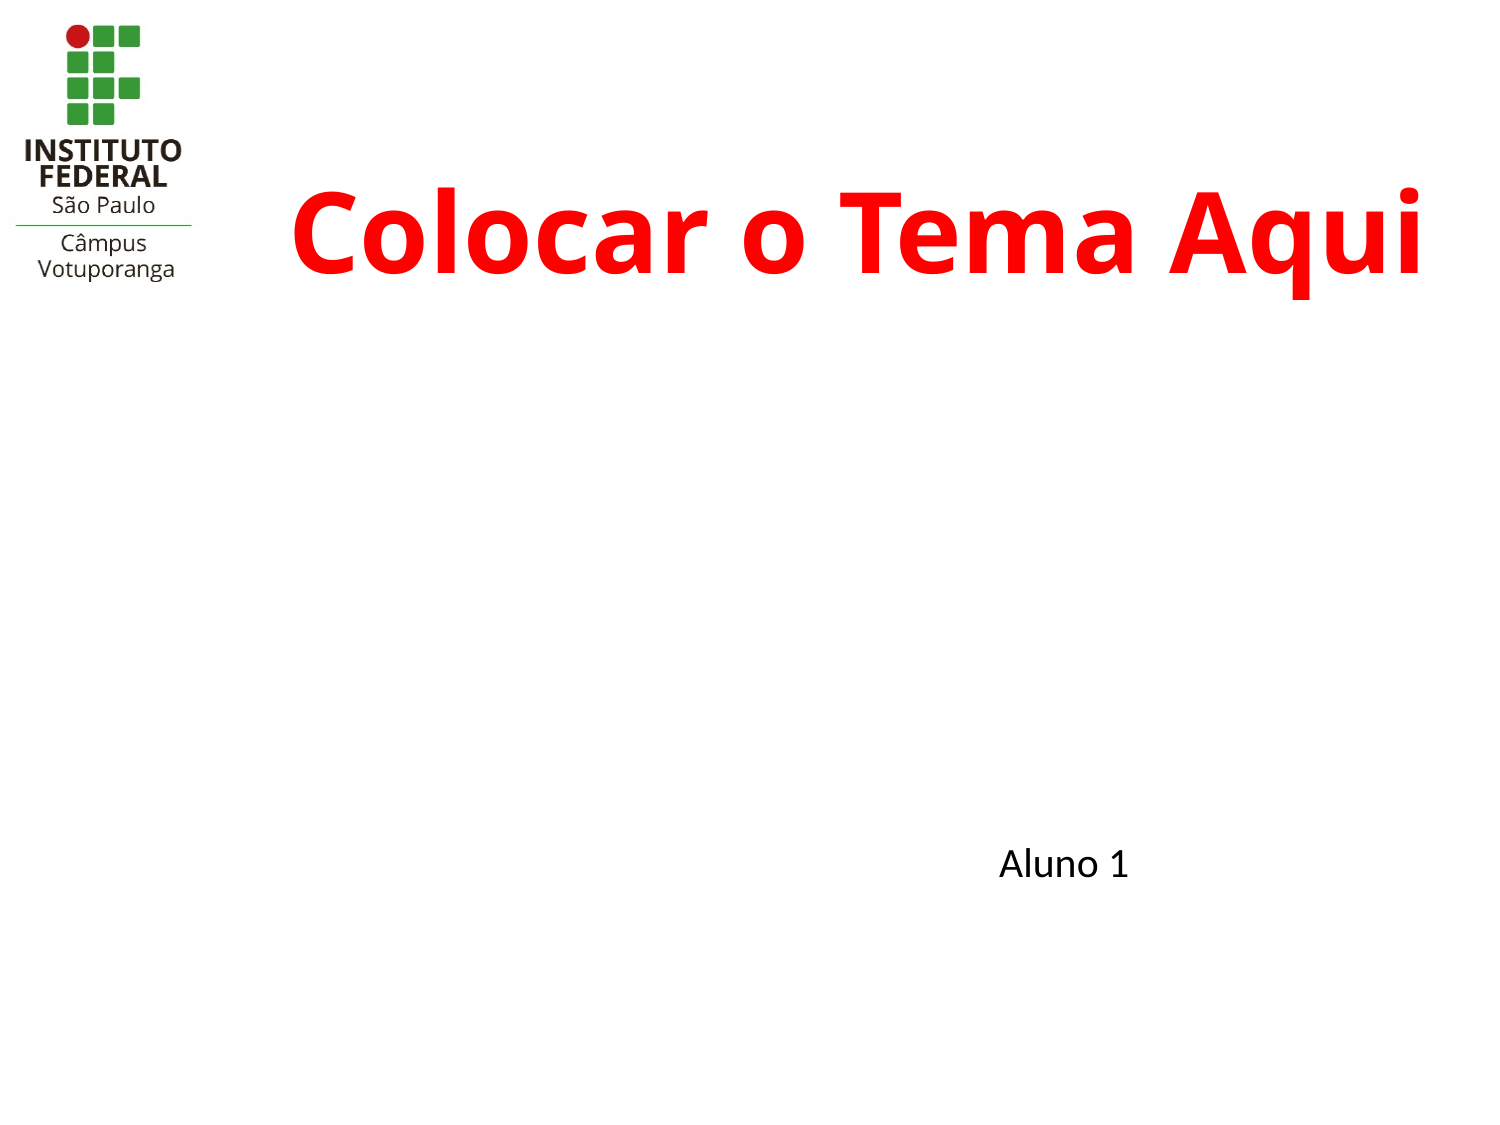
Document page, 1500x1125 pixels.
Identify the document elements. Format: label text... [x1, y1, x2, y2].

subtitle Aluno 1 [702, 834, 1427, 1071]
title Colocar o Tema Aqui [253, 137, 1462, 306]
picture [8, 16, 198, 289]
